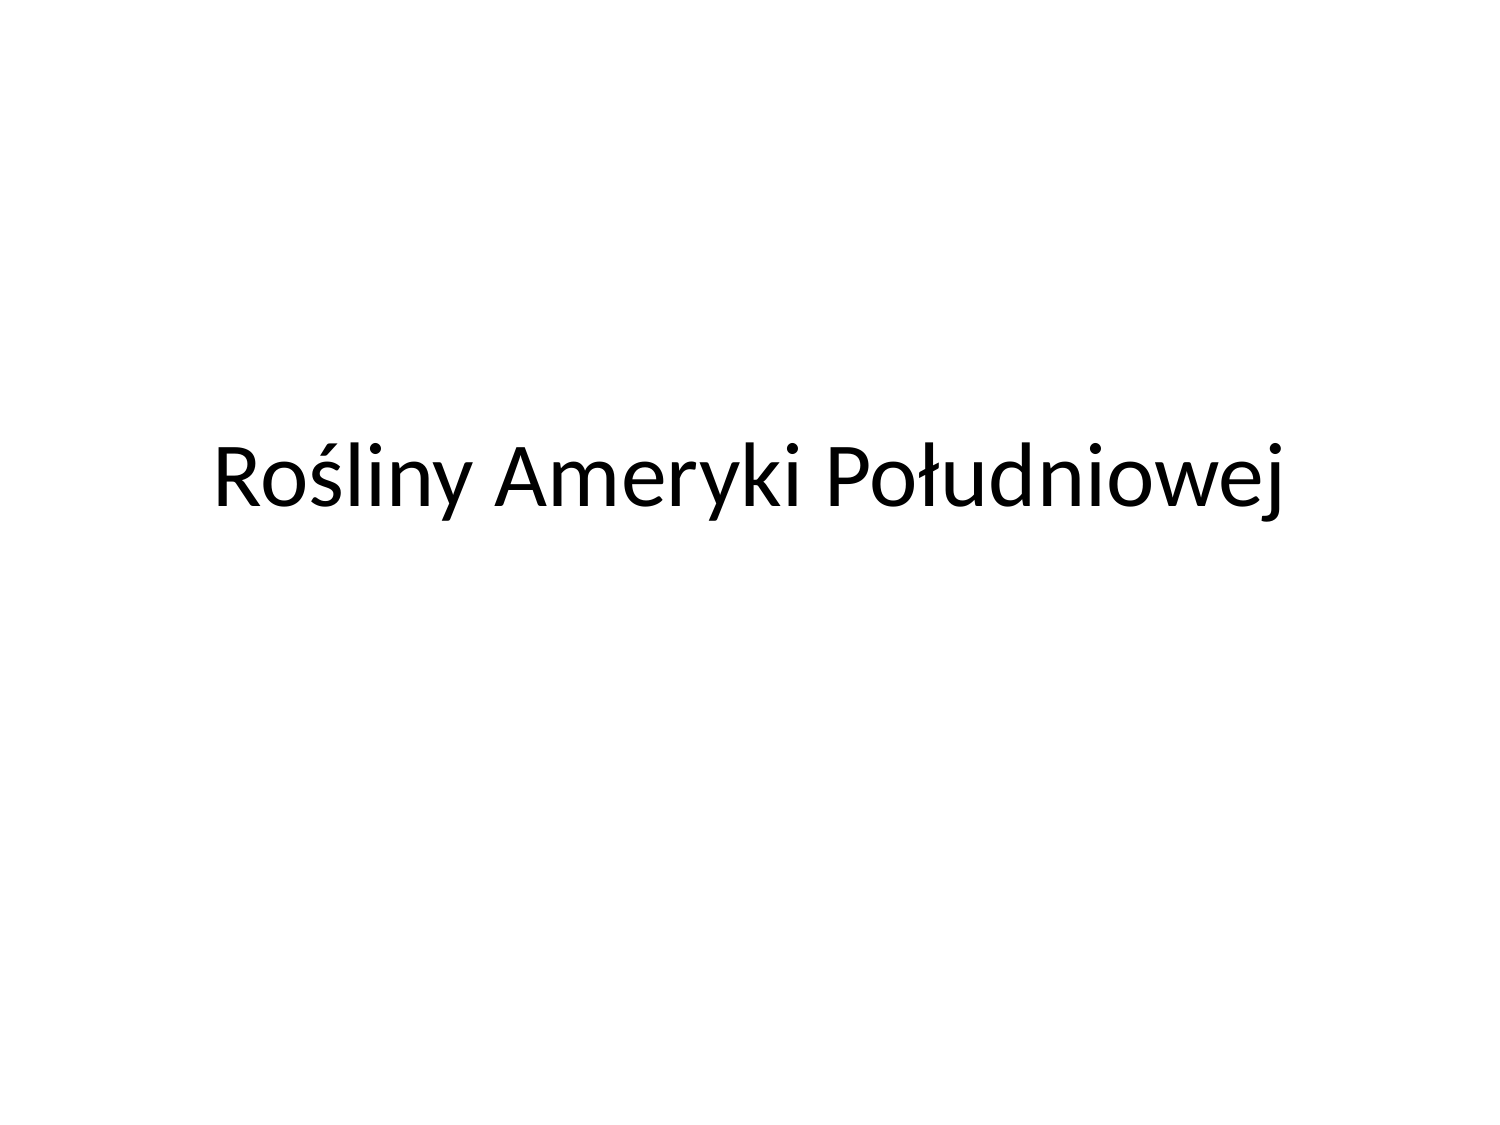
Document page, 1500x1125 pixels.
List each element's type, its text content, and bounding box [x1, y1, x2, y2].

title Rośliny Ameryki Południowej [112, 349, 1388, 591]
